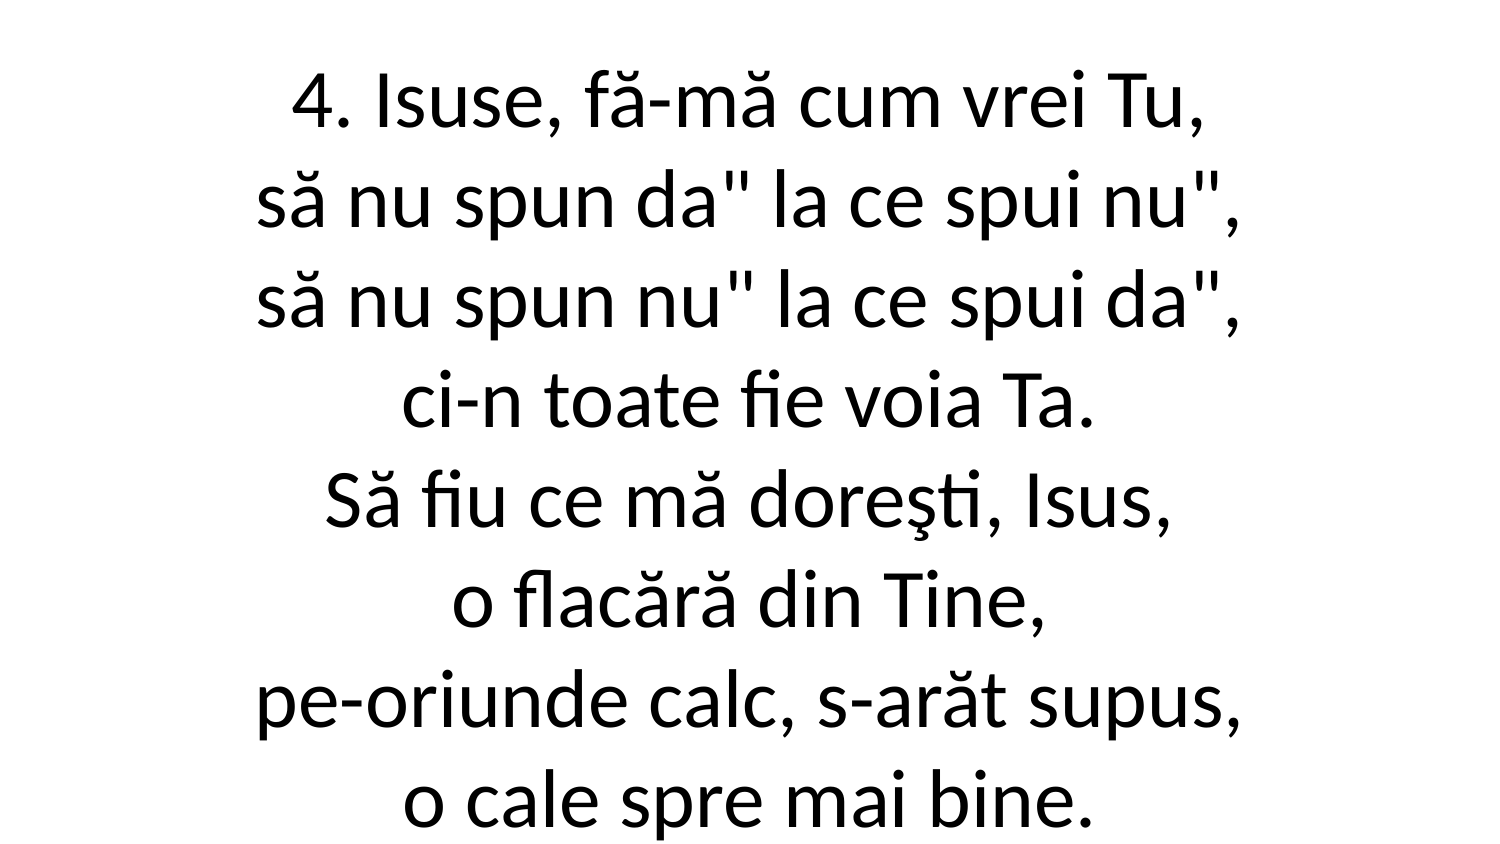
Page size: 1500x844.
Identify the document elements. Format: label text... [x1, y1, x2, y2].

text_box 4. Isuse, fă-mă cum vrei Tu, să nu spun da" la ce spui nu", să nu spun nu" la ce spui da", ci-n toate fie voia Ta. Să fiu ce mă doreşti, Isus, o flacără din Tine, pe-oriunde calc, s-arăt supus, o cale spre mai bine. [239, 0, 1261, 844]
